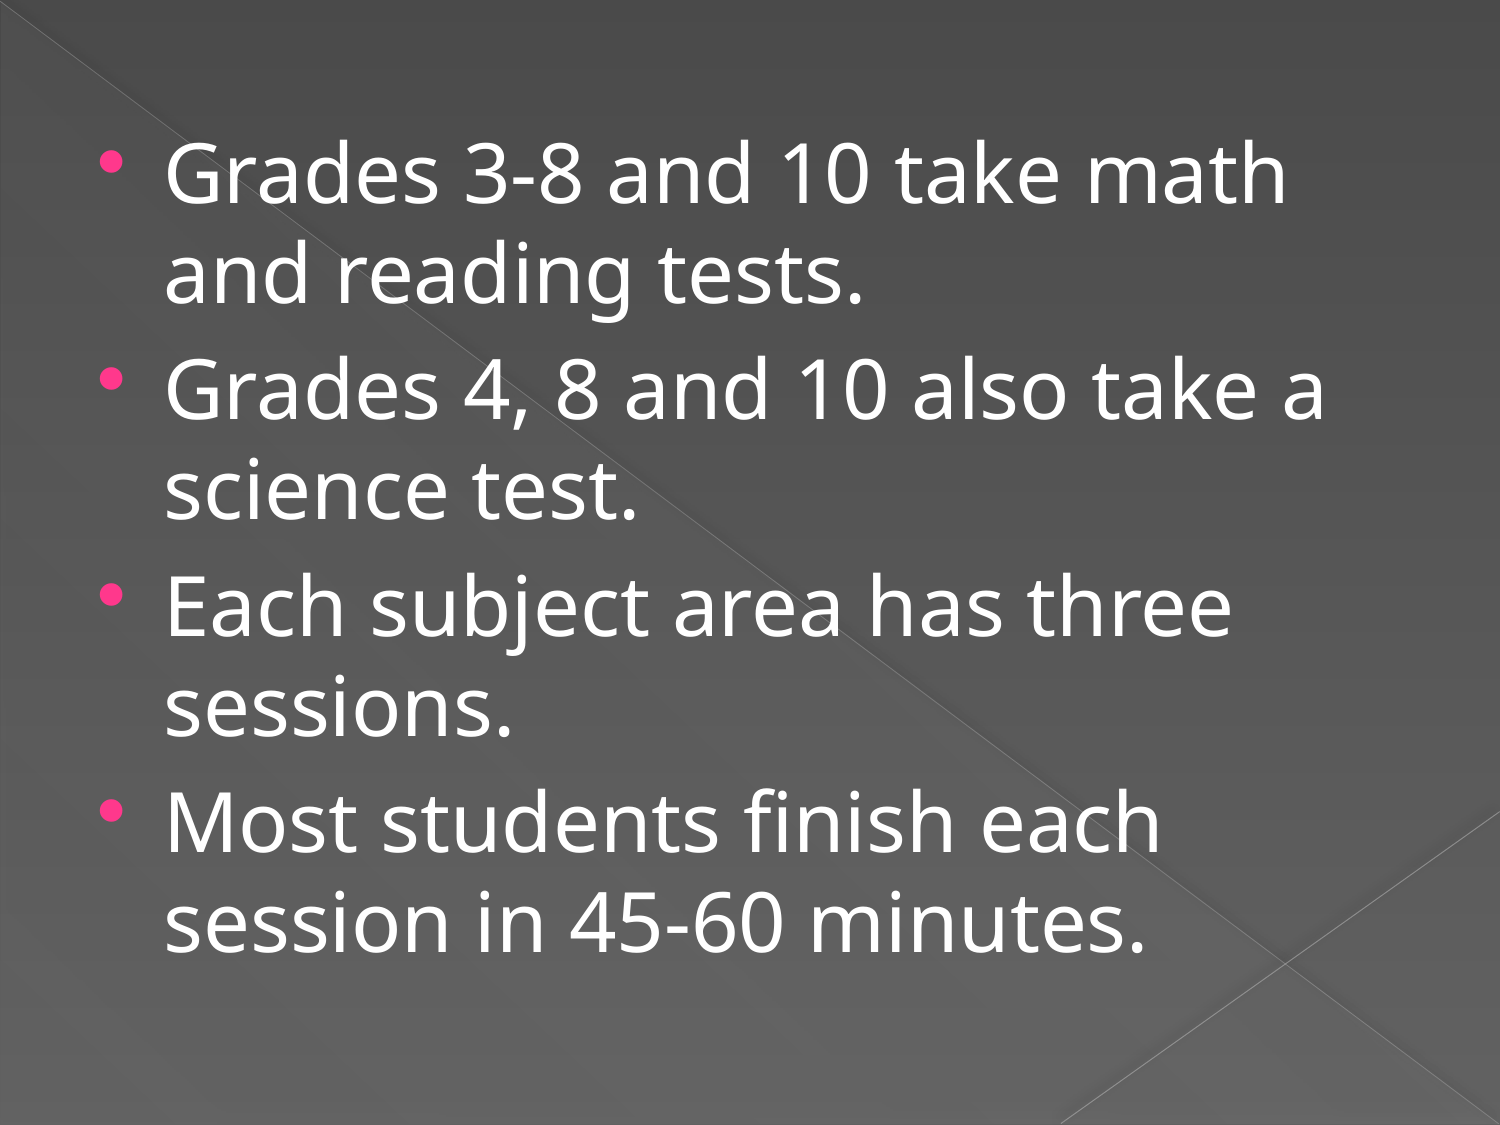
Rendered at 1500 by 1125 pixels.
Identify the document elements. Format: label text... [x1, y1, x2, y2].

list Grades 3-8 and 10 take math and reading tests. Grades 4, 8 and 10 also take a science test. Each subject area has three sessions. Most students finish each session in 45-60 minutes. [75, 112, 1425, 1005]
